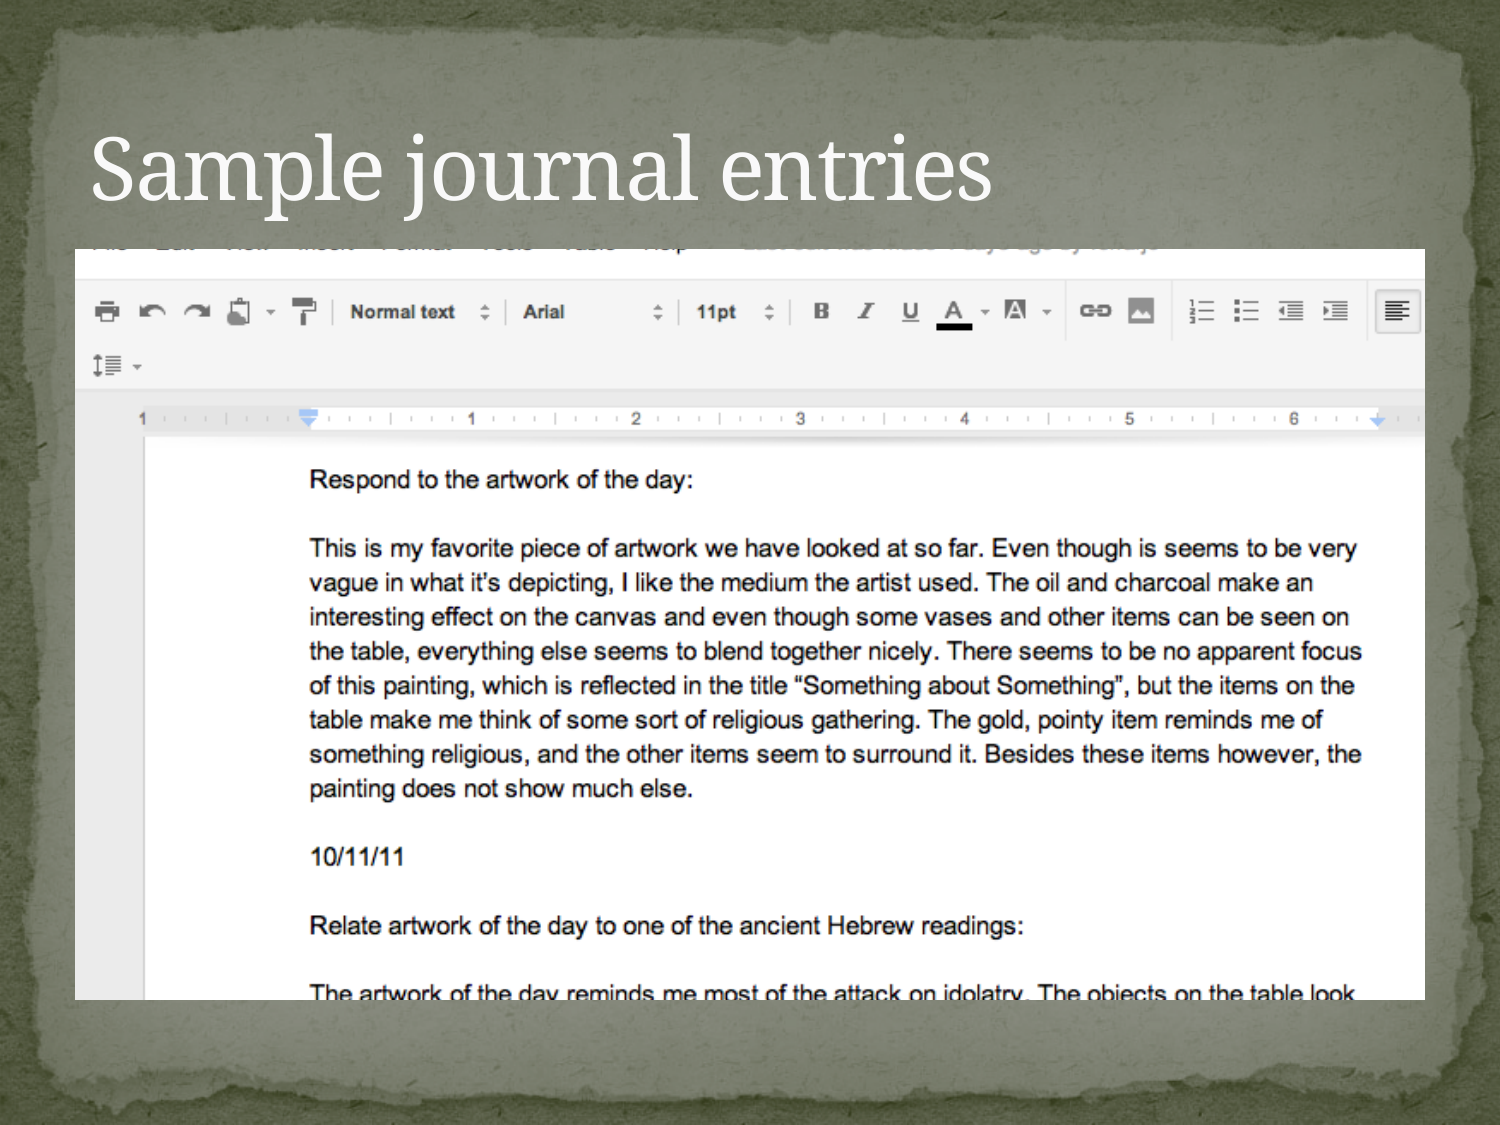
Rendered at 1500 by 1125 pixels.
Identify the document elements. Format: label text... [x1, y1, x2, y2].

title Sample journal entries [74, 24, 1425, 225]
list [76, 251, 1425, 999]
